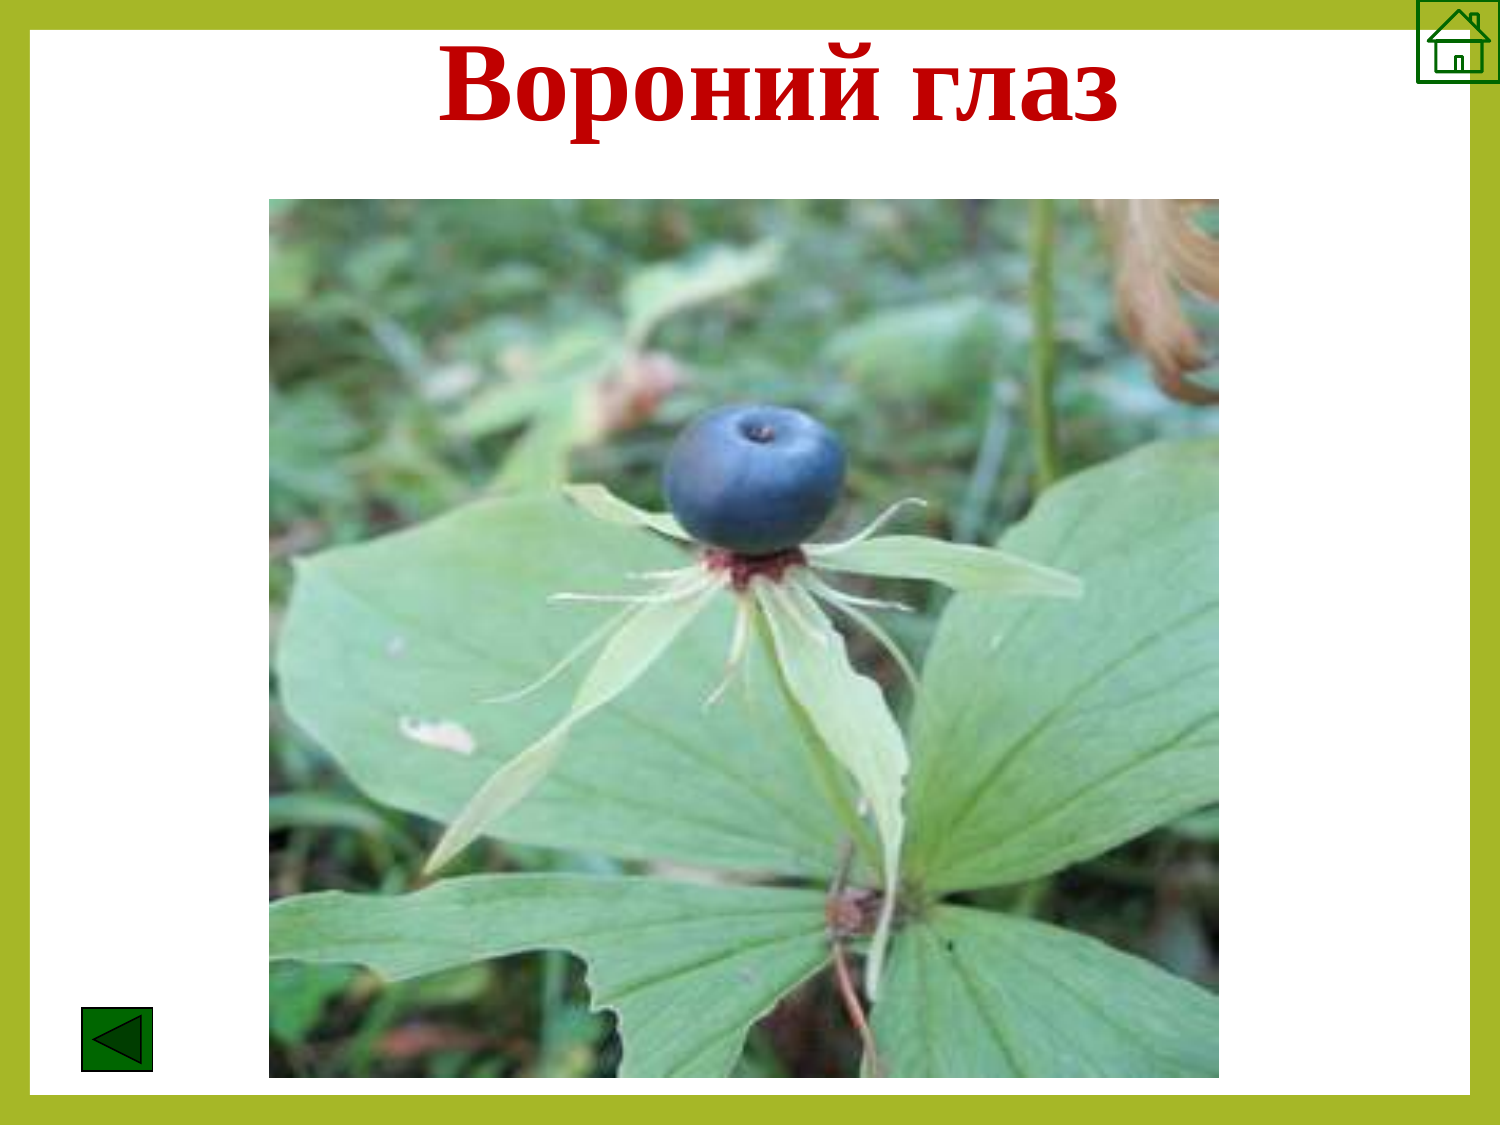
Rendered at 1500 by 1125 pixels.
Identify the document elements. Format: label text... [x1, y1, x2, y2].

text_box Вороний глаз [386, 0, 1172, 150]
text_box [1416, 0, 1500, 84]
picture [269, 198, 1219, 1079]
text_box [82, 1007, 153, 1072]
